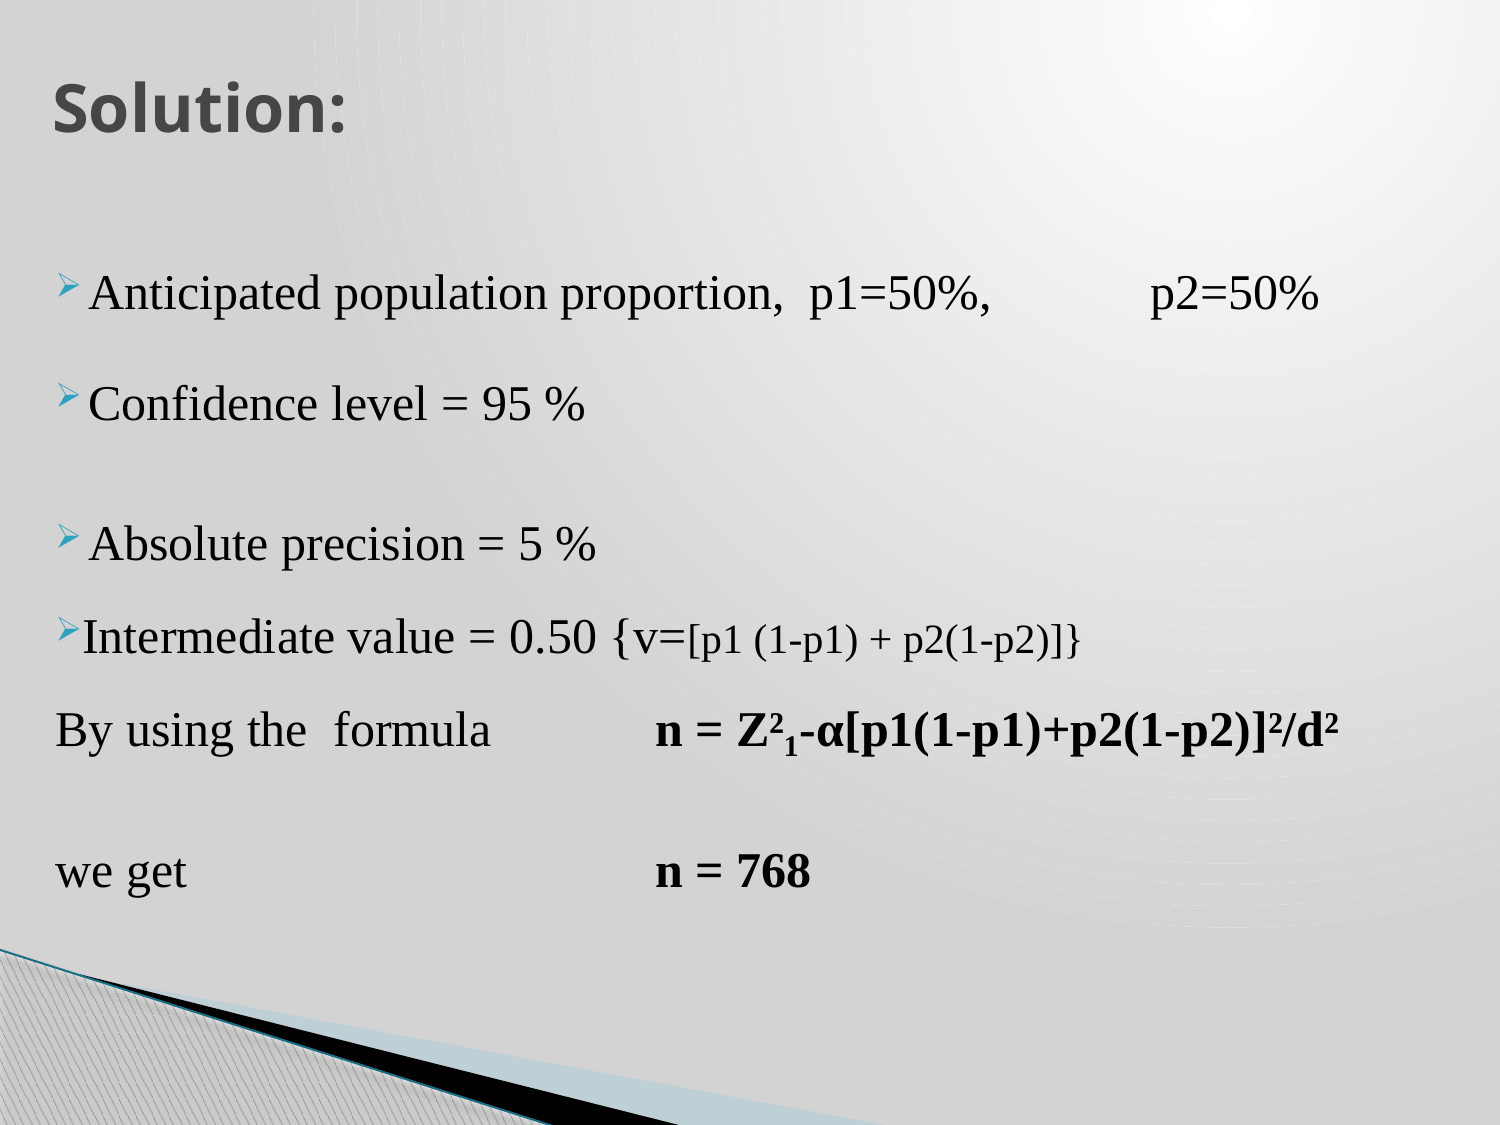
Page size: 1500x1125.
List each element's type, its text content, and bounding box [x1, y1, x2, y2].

title Solution: [37, 49, 1388, 163]
list Anticipated population proportion, p1=50%, p2=50% Confidence level = 95 % Absolute precision = 5 % Intermediate value = 0.50 {v=[p1 (1-p1) + p2(1-p2)]} By using the formula n = Z²₁-α[p1(1-p1)+p2(1-p2)]²/d² we get n = 768 [40, 191, 1460, 1037]
